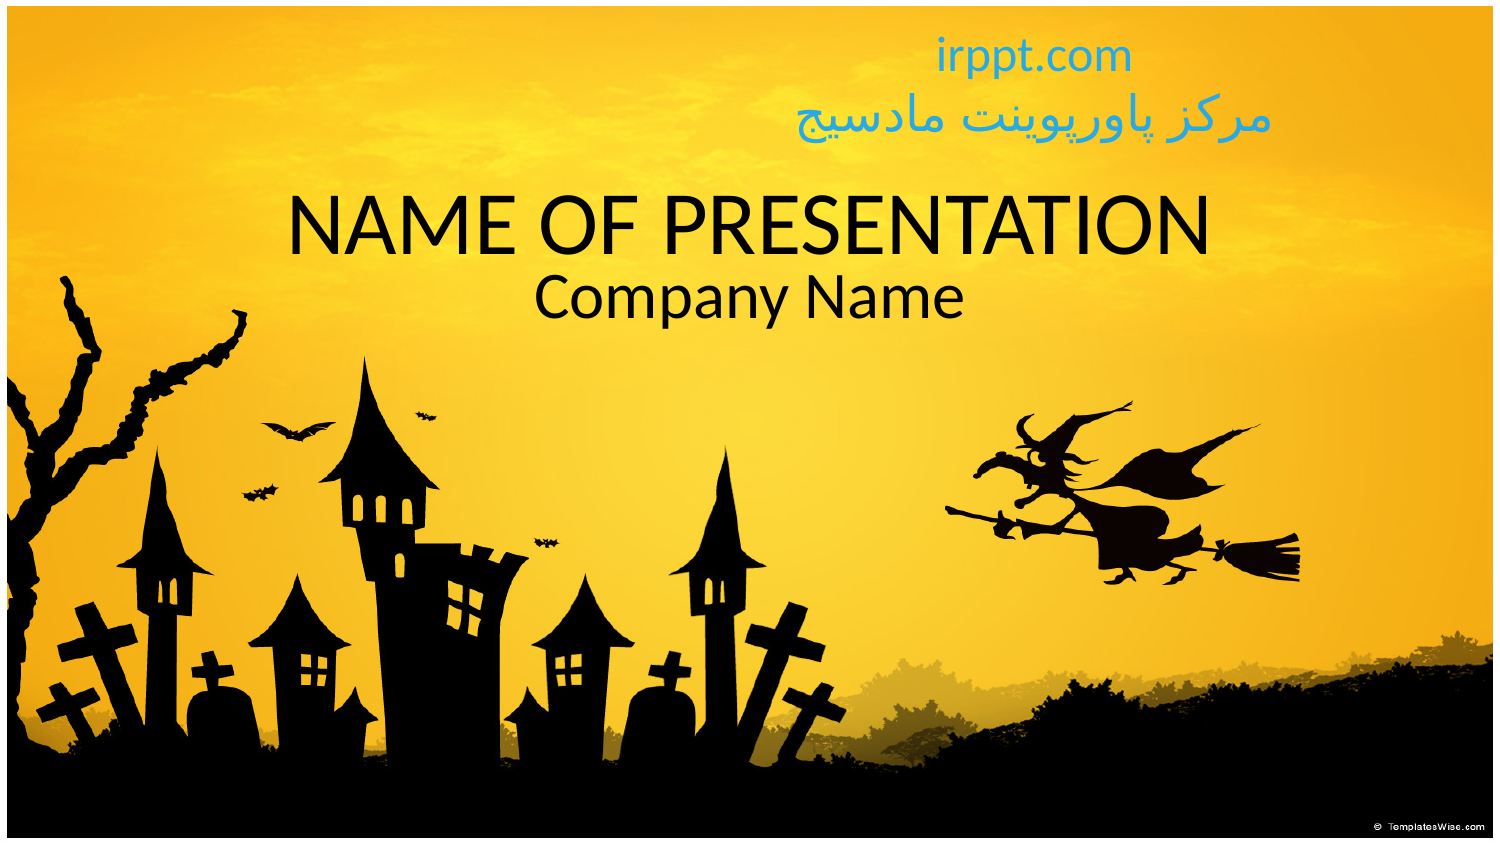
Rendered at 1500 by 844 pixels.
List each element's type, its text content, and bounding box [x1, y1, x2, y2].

title NAME OF PRESENTATION [112, 155, 1388, 281]
subtitle Company Name [225, 244, 1275, 342]
text_box irppt.com مرکز پاورپوینت مادسیج [779, 13, 1290, 149]
picture [0, 0, 1500, 844]
